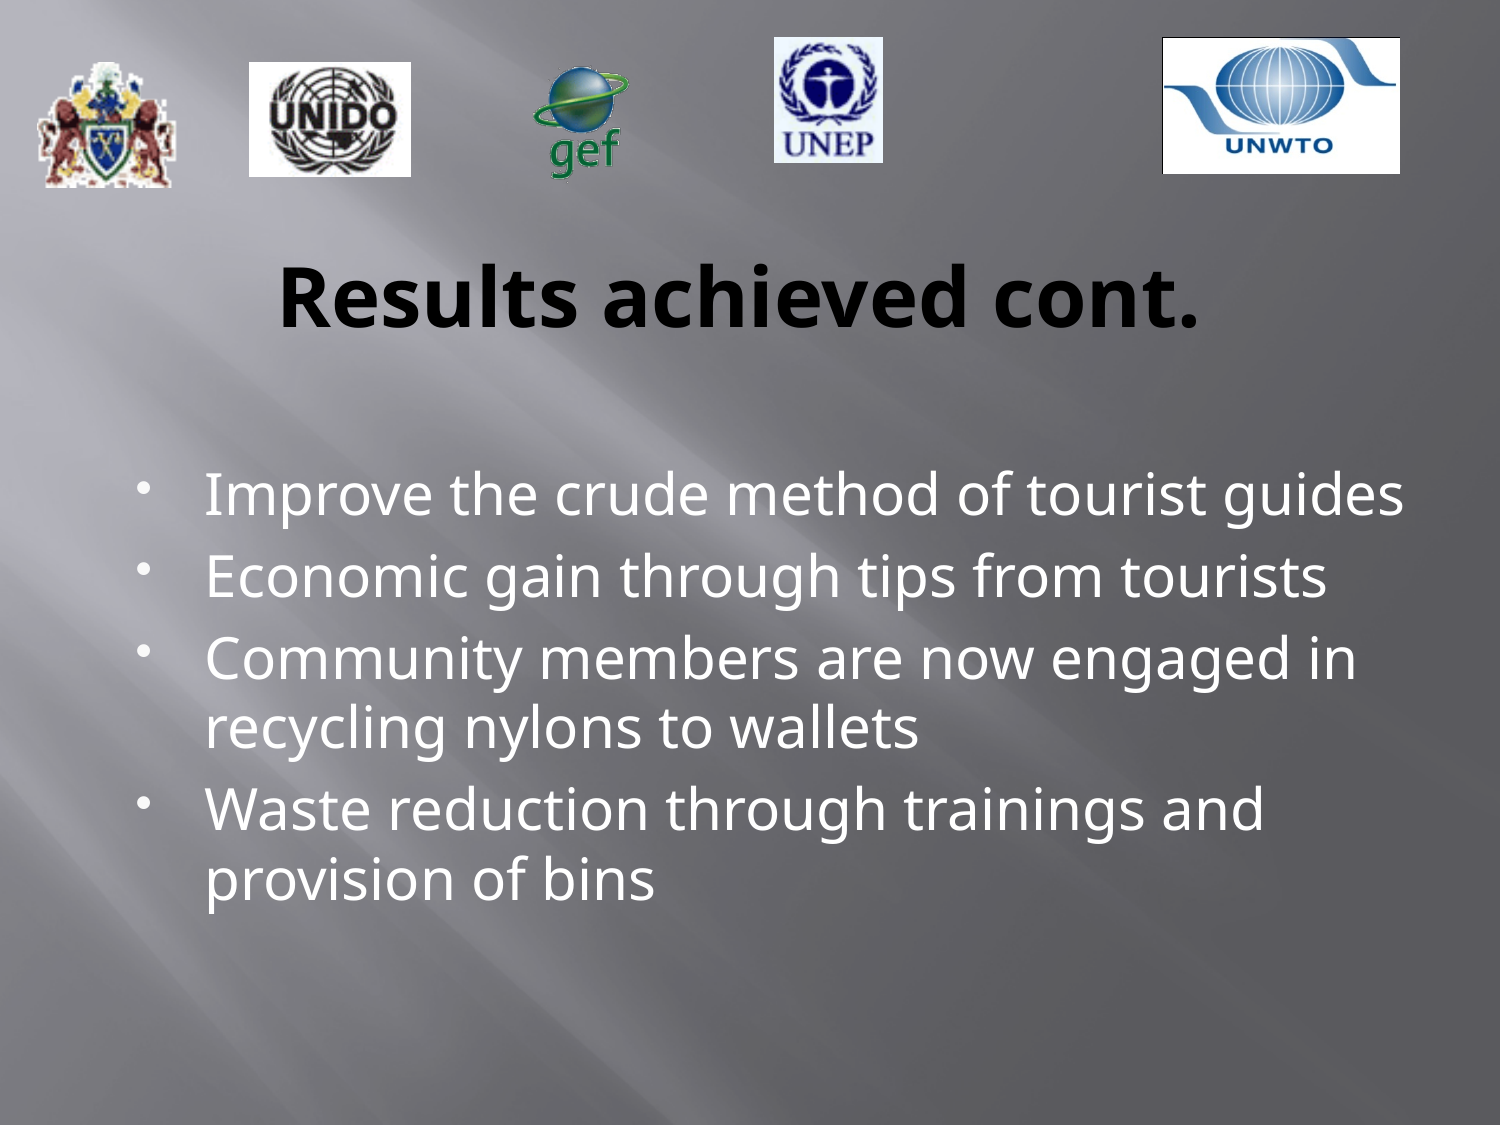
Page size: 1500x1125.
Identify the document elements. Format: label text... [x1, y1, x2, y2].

text_box [74, 45, 1425, 233]
picture [37, 62, 179, 188]
picture [1162, 37, 1400, 174]
picture [249, 62, 412, 177]
picture [774, 37, 883, 163]
list Improve the crude method of tourist guides Economic gain through tips from tourists Community members are now engaged in recycling nylons to wallets Waste reduction through trainings and provision of bins [99, 450, 1450, 985]
picture [524, 54, 640, 189]
title Results achieved cont. [75, 233, 1425, 388]
